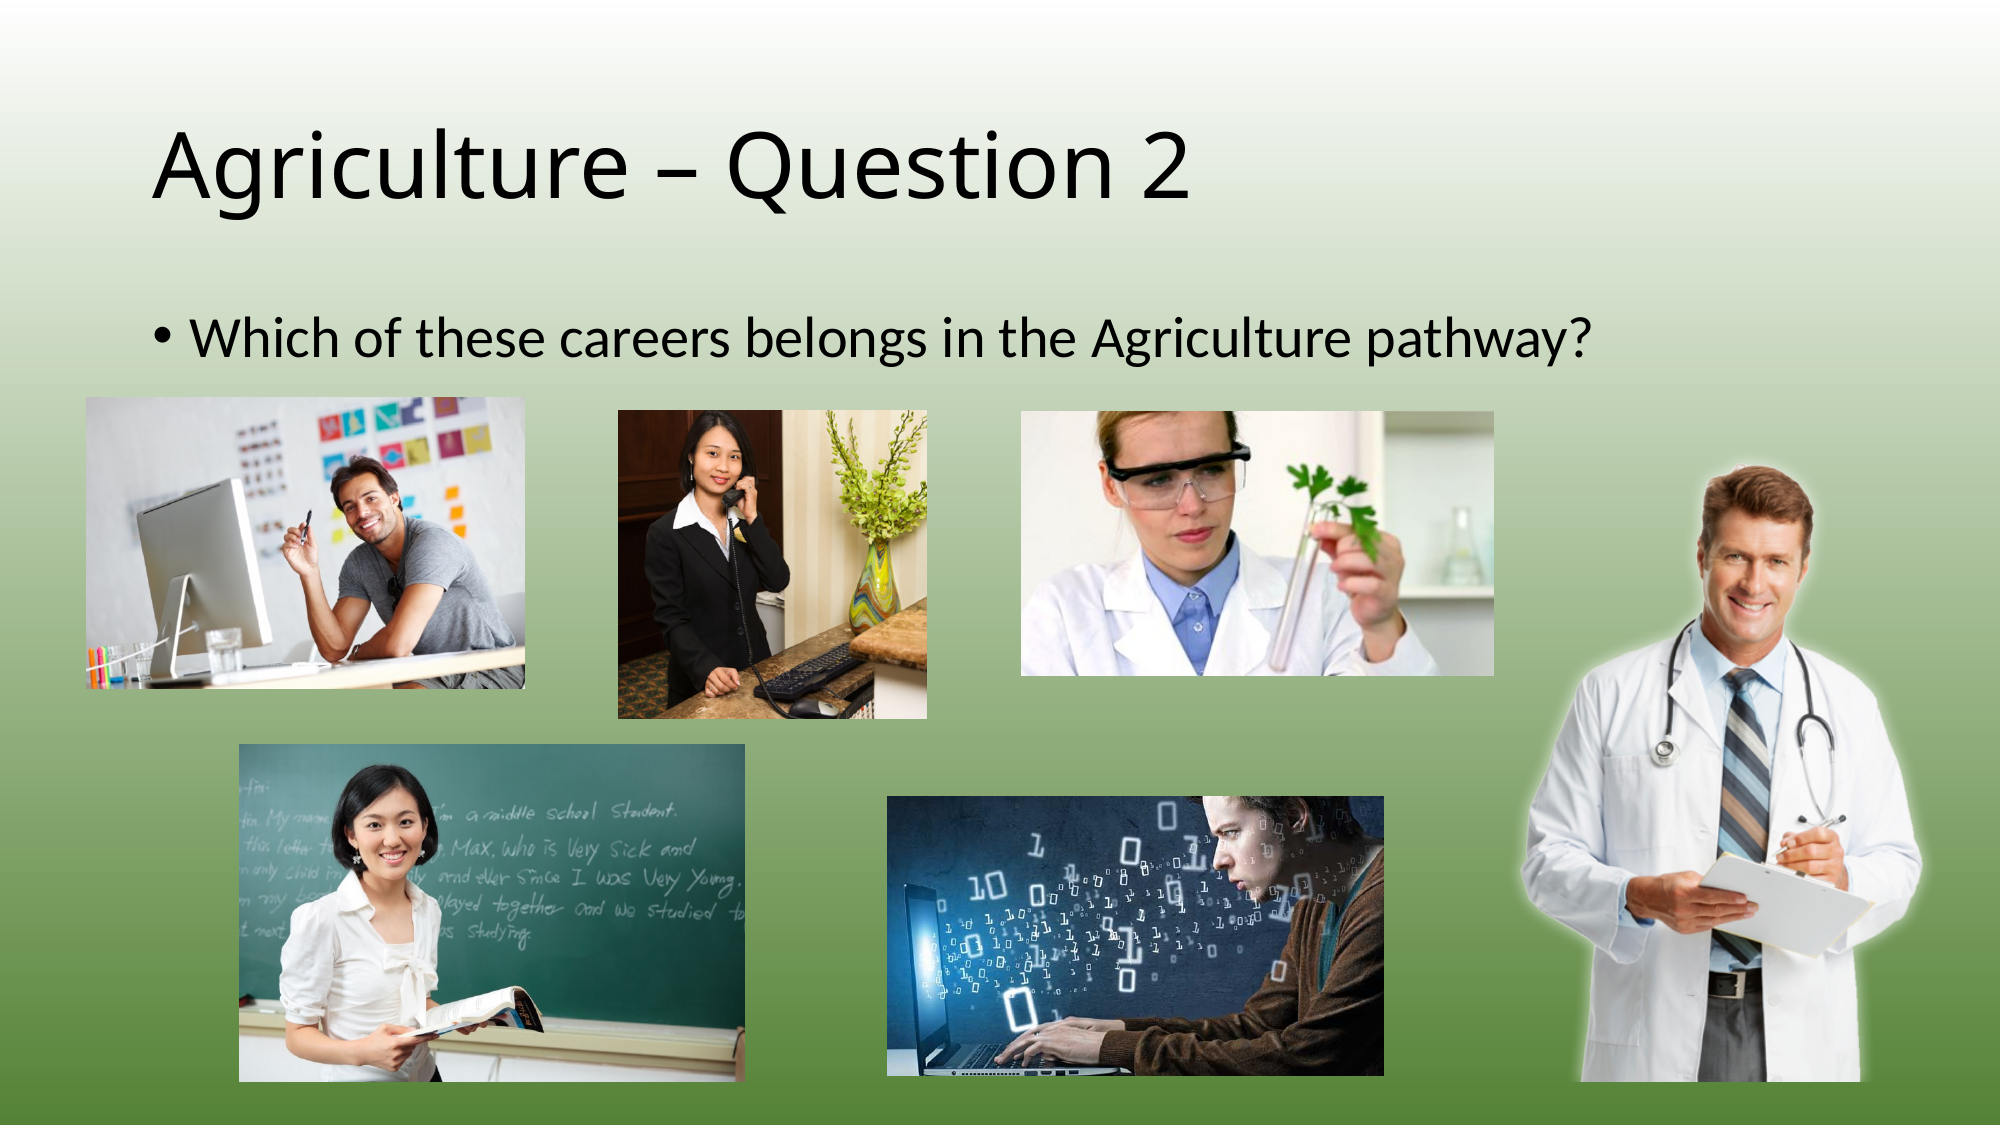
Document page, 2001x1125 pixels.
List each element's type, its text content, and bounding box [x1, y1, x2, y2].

picture [86, 397, 525, 689]
picture [1021, 411, 1494, 676]
title Agriculture – Question 2 [137, 59, 1863, 278]
list Which of these careers belongs in the Agriculture pathway? [137, 299, 1863, 1014]
picture [887, 796, 1384, 1076]
picture [618, 410, 927, 719]
picture [239, 744, 745, 1082]
picture [1502, 432, 1960, 1082]
